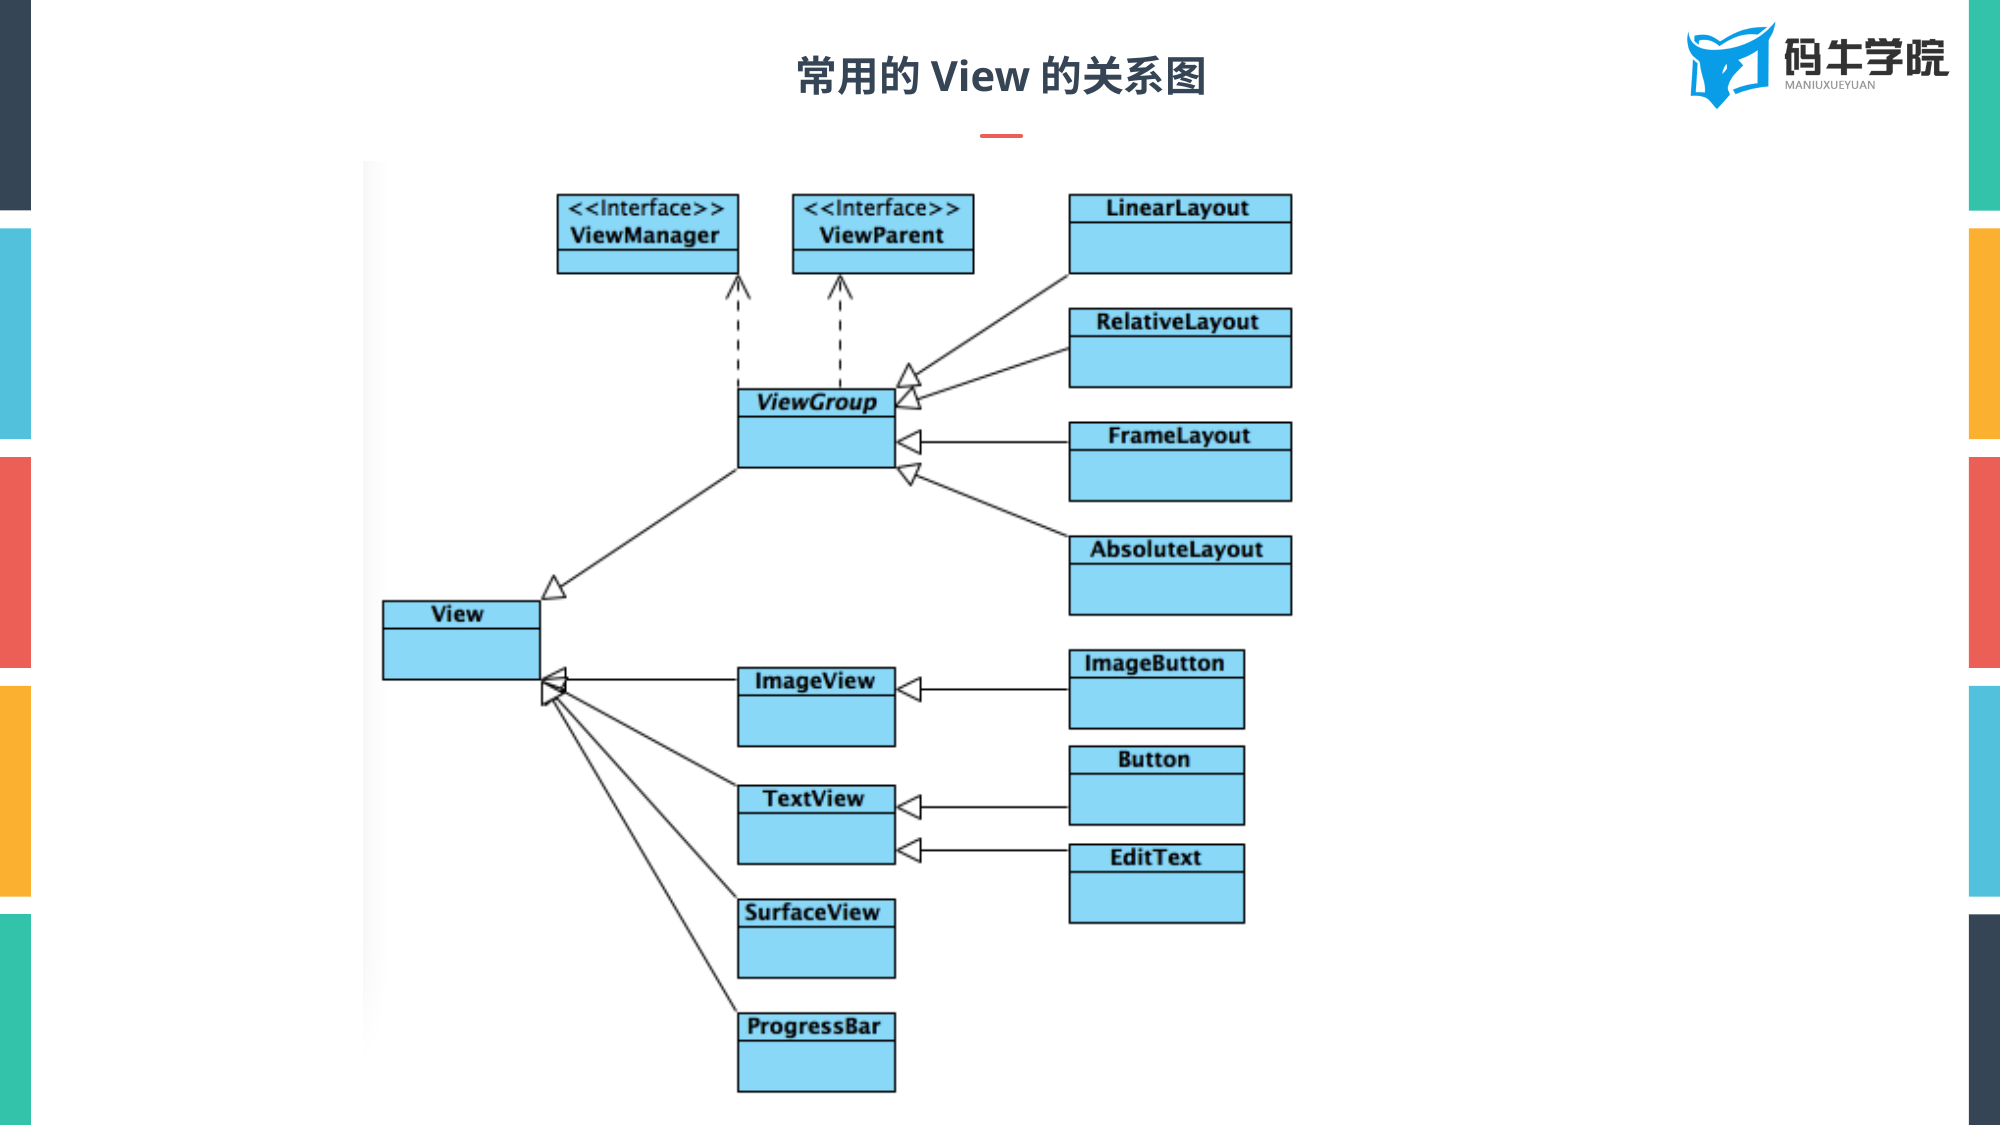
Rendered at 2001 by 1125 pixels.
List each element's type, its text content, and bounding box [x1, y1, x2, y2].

text_box 常用的View的关系图 [780, 42, 1223, 108]
picture [363, 161, 1640, 1103]
picture [1687, 22, 1773, 49]
picture [1719, 22, 1950, 109]
text_box [1968, 228, 2000, 440]
text_box [1968, 457, 2000, 668]
text_box [0, 228, 31, 440]
text_box [0, 0, 31, 211]
text_box [1968, 0, 2000, 211]
text_box [0, 685, 31, 897]
text_box [0, 914, 31, 1125]
text_box [1968, 685, 2000, 897]
text_box [0, 457, 31, 668]
text_box [1968, 914, 2000, 1125]
picture [1687, 46, 1715, 109]
